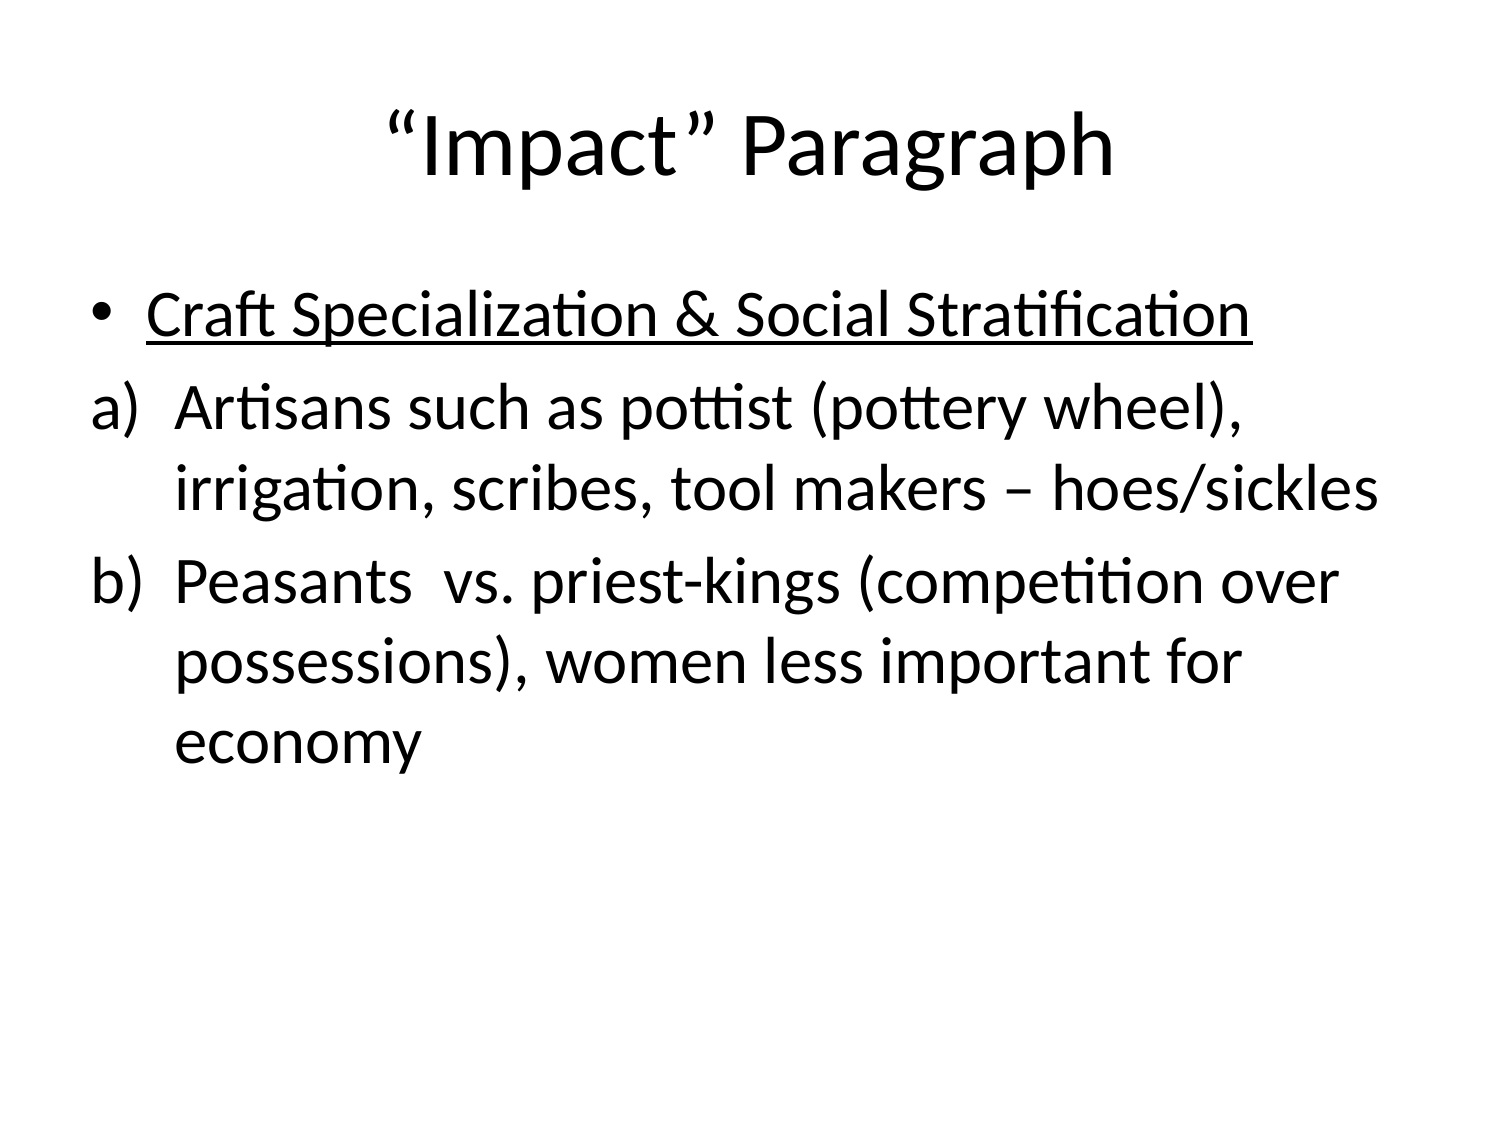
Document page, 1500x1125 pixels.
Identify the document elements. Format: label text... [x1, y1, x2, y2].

title “Impact” Paragraph [75, 45, 1425, 233]
list Craft Specialization & Social Stratification Artisans such as pottist (pottery wheel), irrigation, scribes, tool makers – hoes/sickles Peasants vs. priest-kings (competition over possessions), women less important for economy [75, 262, 1425, 1005]
